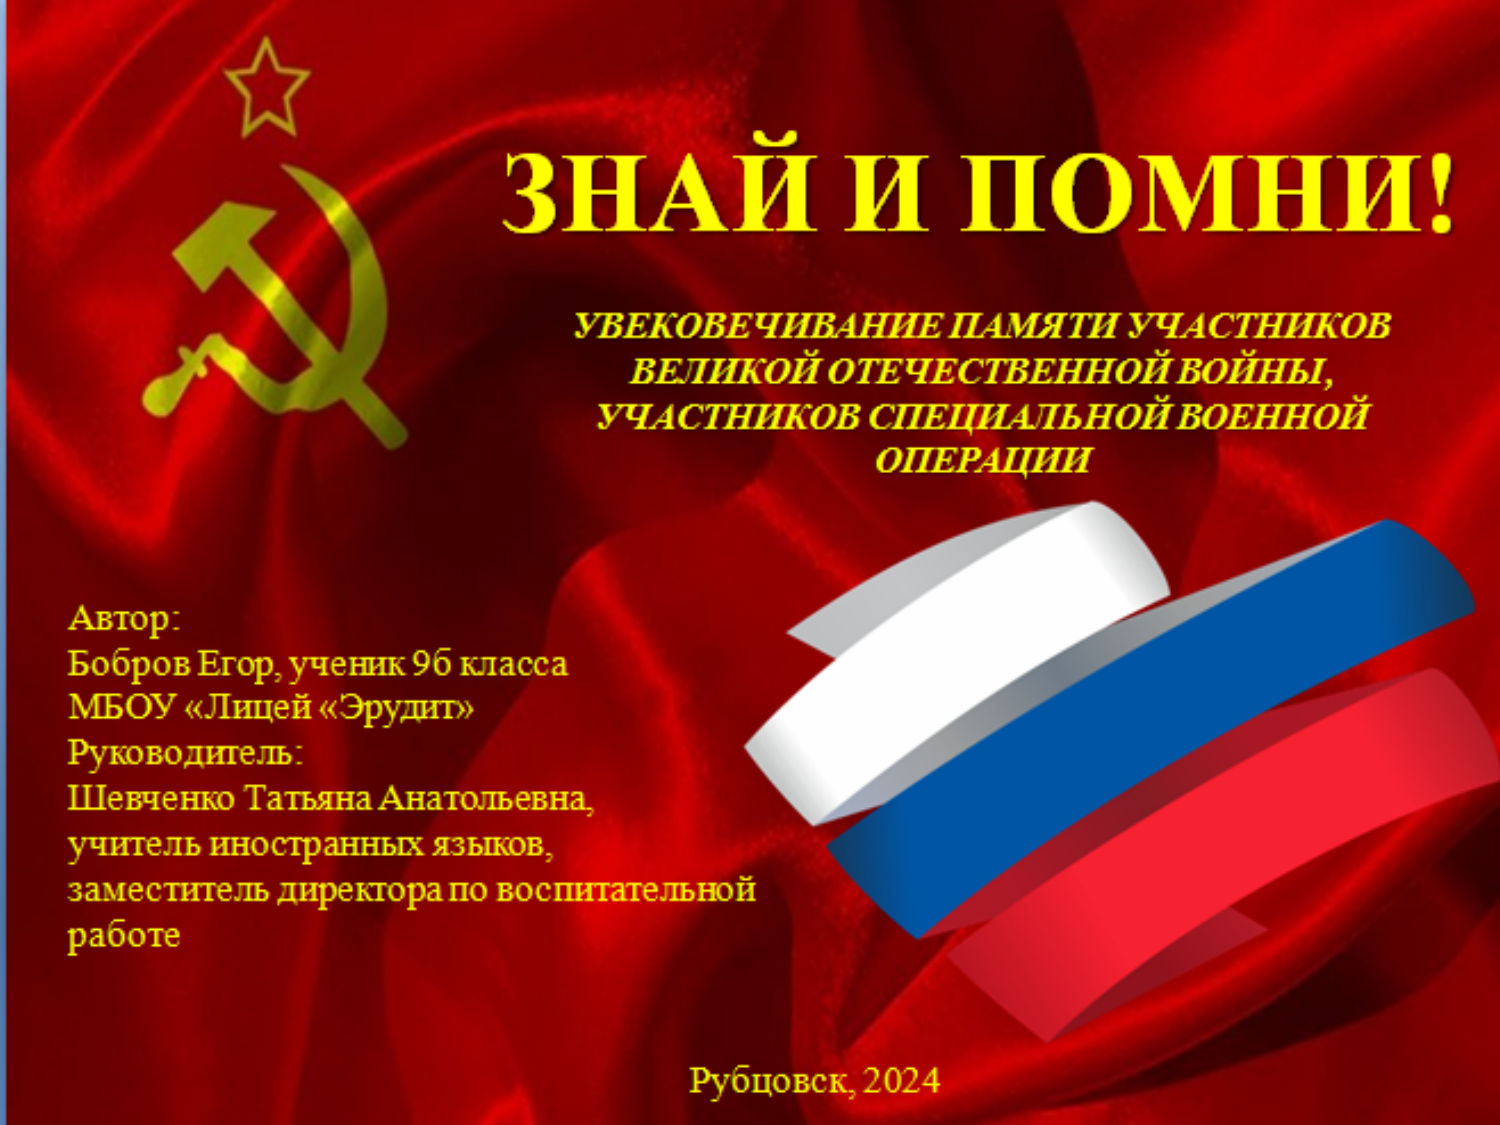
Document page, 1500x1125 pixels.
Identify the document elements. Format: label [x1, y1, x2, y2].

list [0, 0, 1500, 1125]
